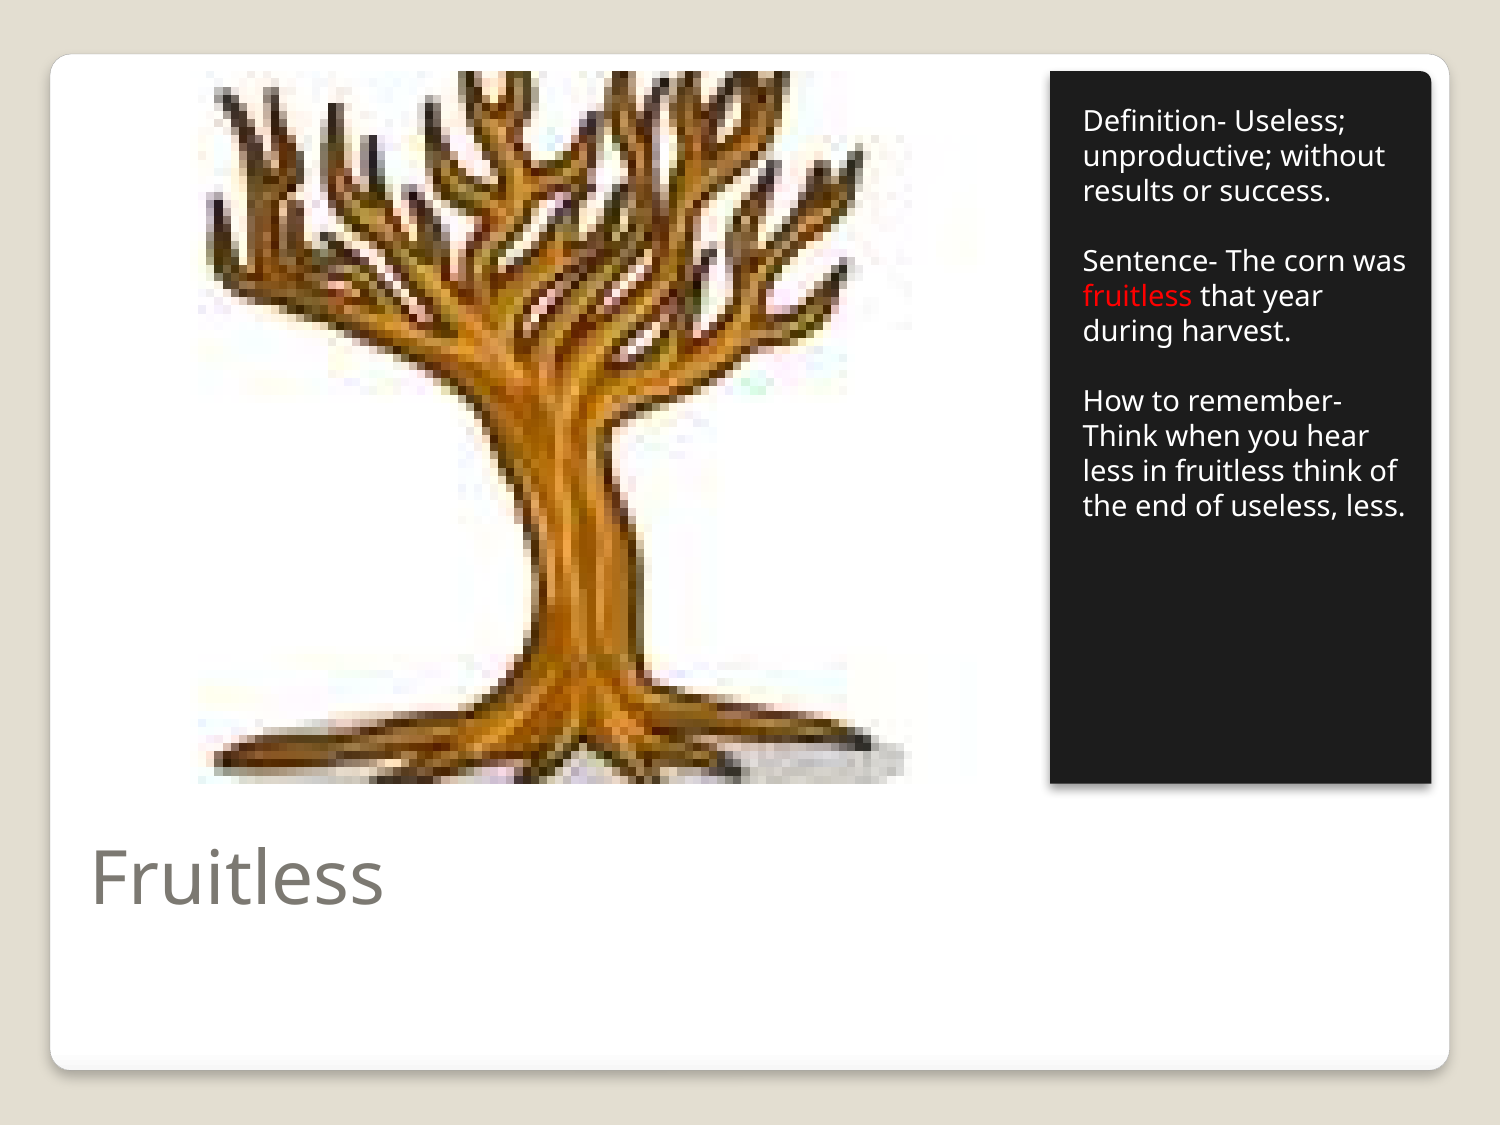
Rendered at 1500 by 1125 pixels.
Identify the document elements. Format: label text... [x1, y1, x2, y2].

picture [68, 71, 1042, 785]
title Fruitless [75, 822, 1425, 995]
list Definition- Useless; unproductive; without results or success. Sentence- The corn was fruitless that year during harvest. How to remember- Think when you hear less in fruitless think of the end of useless, less. [1060, 87, 1428, 779]
